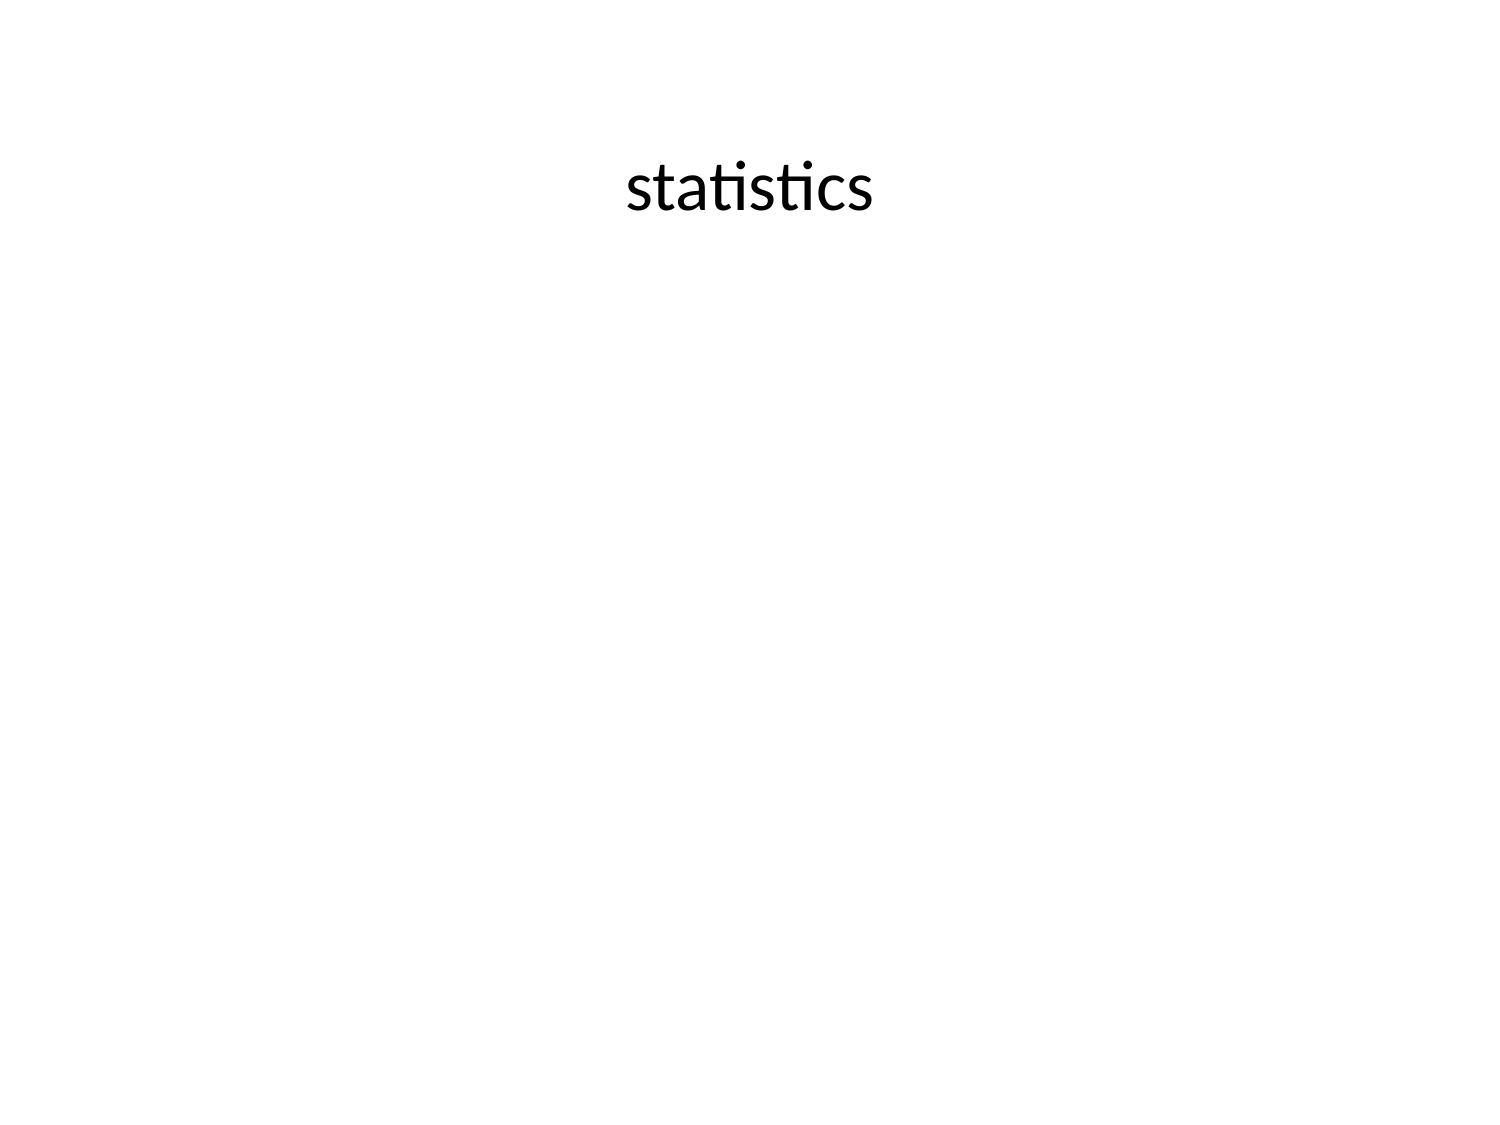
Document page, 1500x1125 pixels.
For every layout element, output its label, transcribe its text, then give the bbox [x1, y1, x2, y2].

title statistics [75, 45, 1425, 233]
